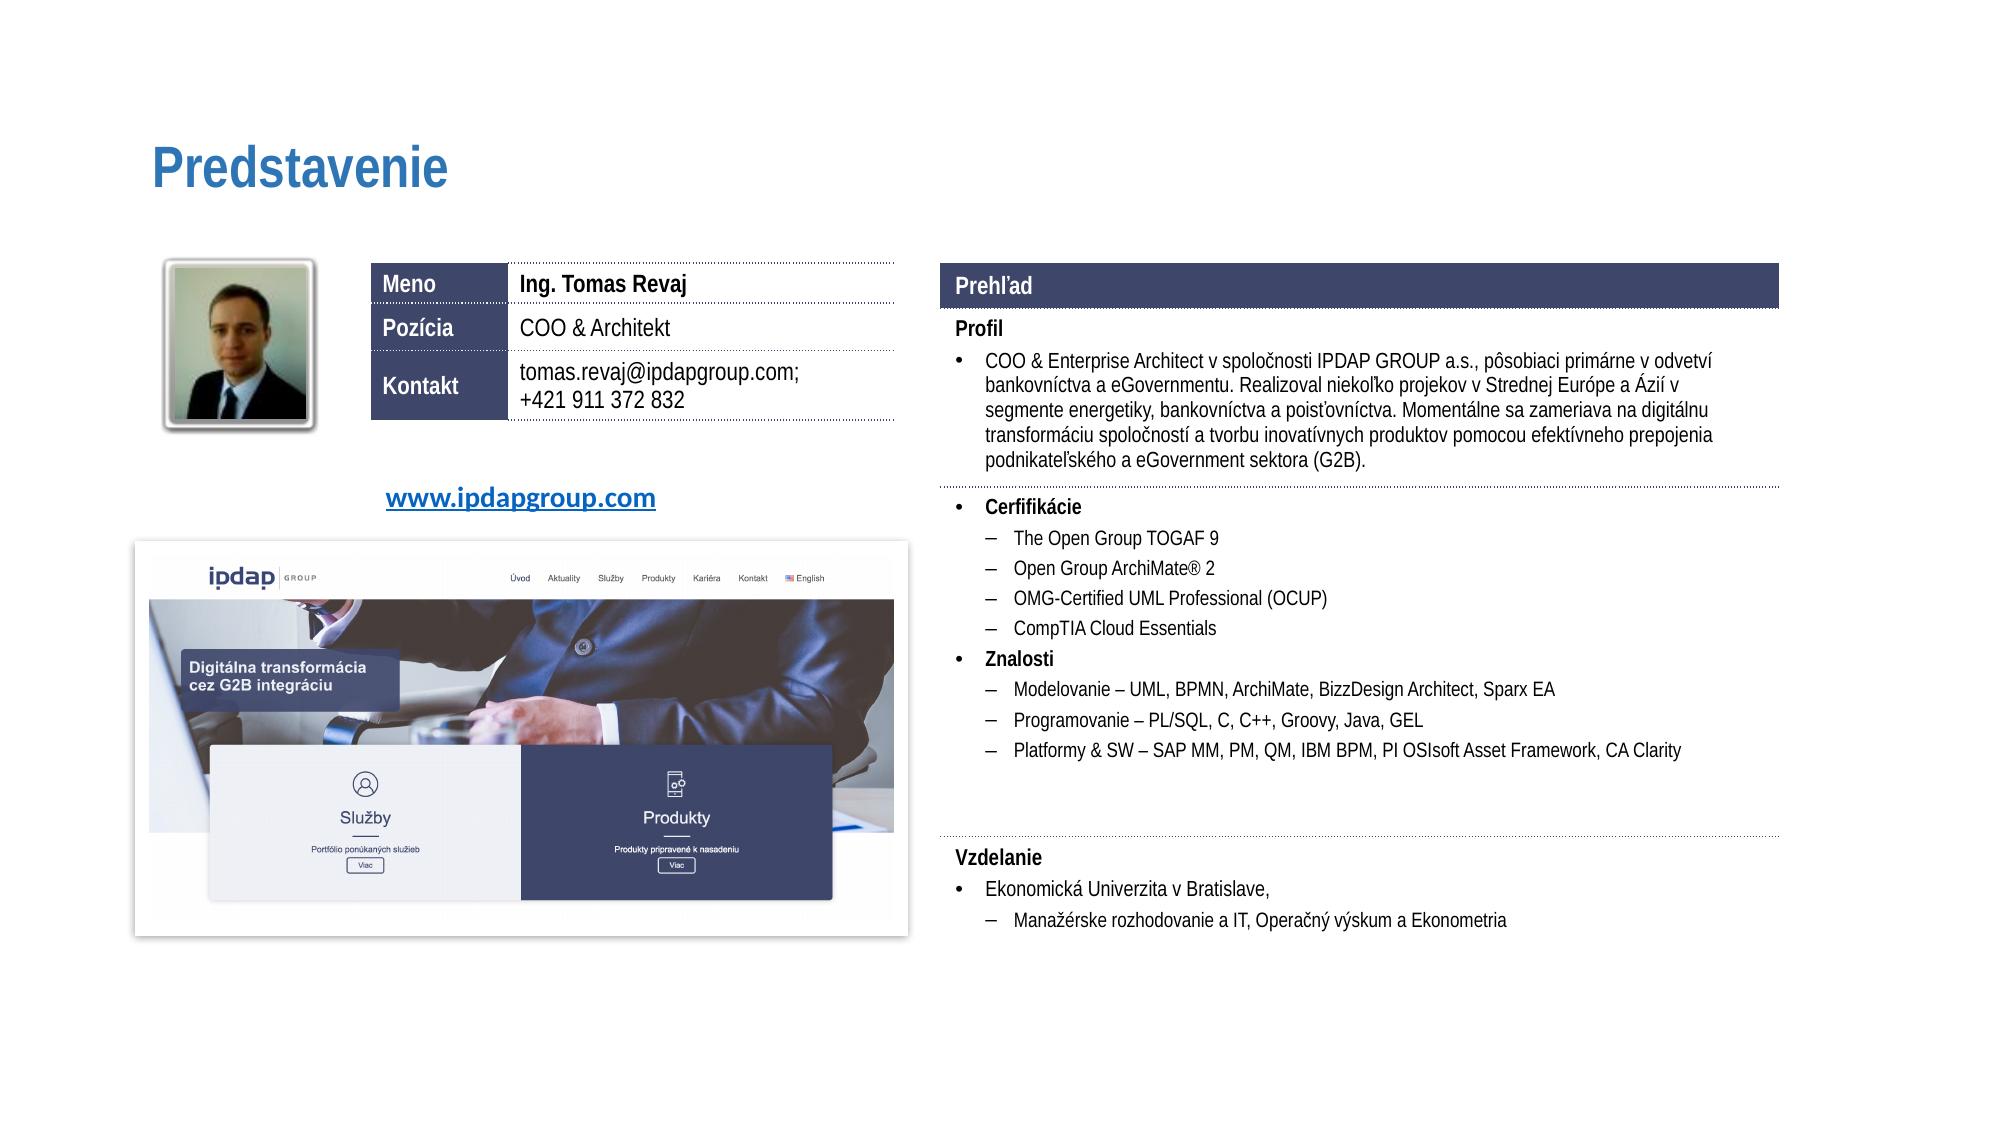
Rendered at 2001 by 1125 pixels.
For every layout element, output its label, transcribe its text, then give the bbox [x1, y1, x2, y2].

picture [160, 255, 324, 442]
table_cell Profil COO & Enterprise Architect v spoločnosti IPDAP GROUP a.s., pôsobiaci primárne v odvetví bankovníctva a eGovernmentu. Realizoval niekoľko projekov v Strednej Európe a Ázií v segmente energetiky, bankovníctva a poisťovníctva. Momentálne sa zameriava na digitálnu transformáciu spoločností a tvorbu inovatívnych produktov pomocou efektívneho prepojenia podnikateľského a eGovernment sektora (G2B). [940, 308, 1779, 487]
table_cell tomas.revaj@ipdapgroup.com; +421 911 372 832 [508, 350, 894, 420]
table_header Meno [371, 263, 508, 303]
picture [149, 555, 894, 922]
text_box Predstavenie [137, 59, 1863, 278]
table_header Ing. Tomas Revaj [508, 263, 894, 303]
table_cell Pozícia [371, 303, 508, 350]
table_header Prehľad [940, 263, 1779, 308]
table_cell Cerfifikácie The Open Group TOGAF 9 Open Group ArchiMate® 2 OMG-Certified UML Professional (OCUP) CompTIA Cloud Essentials Znalosti Modelovanie – UML, BPMN, ArchiMate, BizzDesign Architect, Sparx EA Programovanie – PL/SQL, C, C++, Groovy, Java, GEL Platformy & SW – SAP MM, PM, QM, IBM BPM, PI OSIsoft Asset Framework, CA Clarity [940, 487, 1779, 837]
table_cell COO & Architekt [508, 303, 894, 350]
table_cell Vzdelanie Ekonomická Univerzita v Bratislave, Manažérske rozhodovanie a IT, Operačný výskum a Ekonometria [940, 837, 1779, 1033]
table_cell Kontakt [371, 350, 508, 420]
text_box www.ipdapgroup.com [370, 474, 672, 521]
